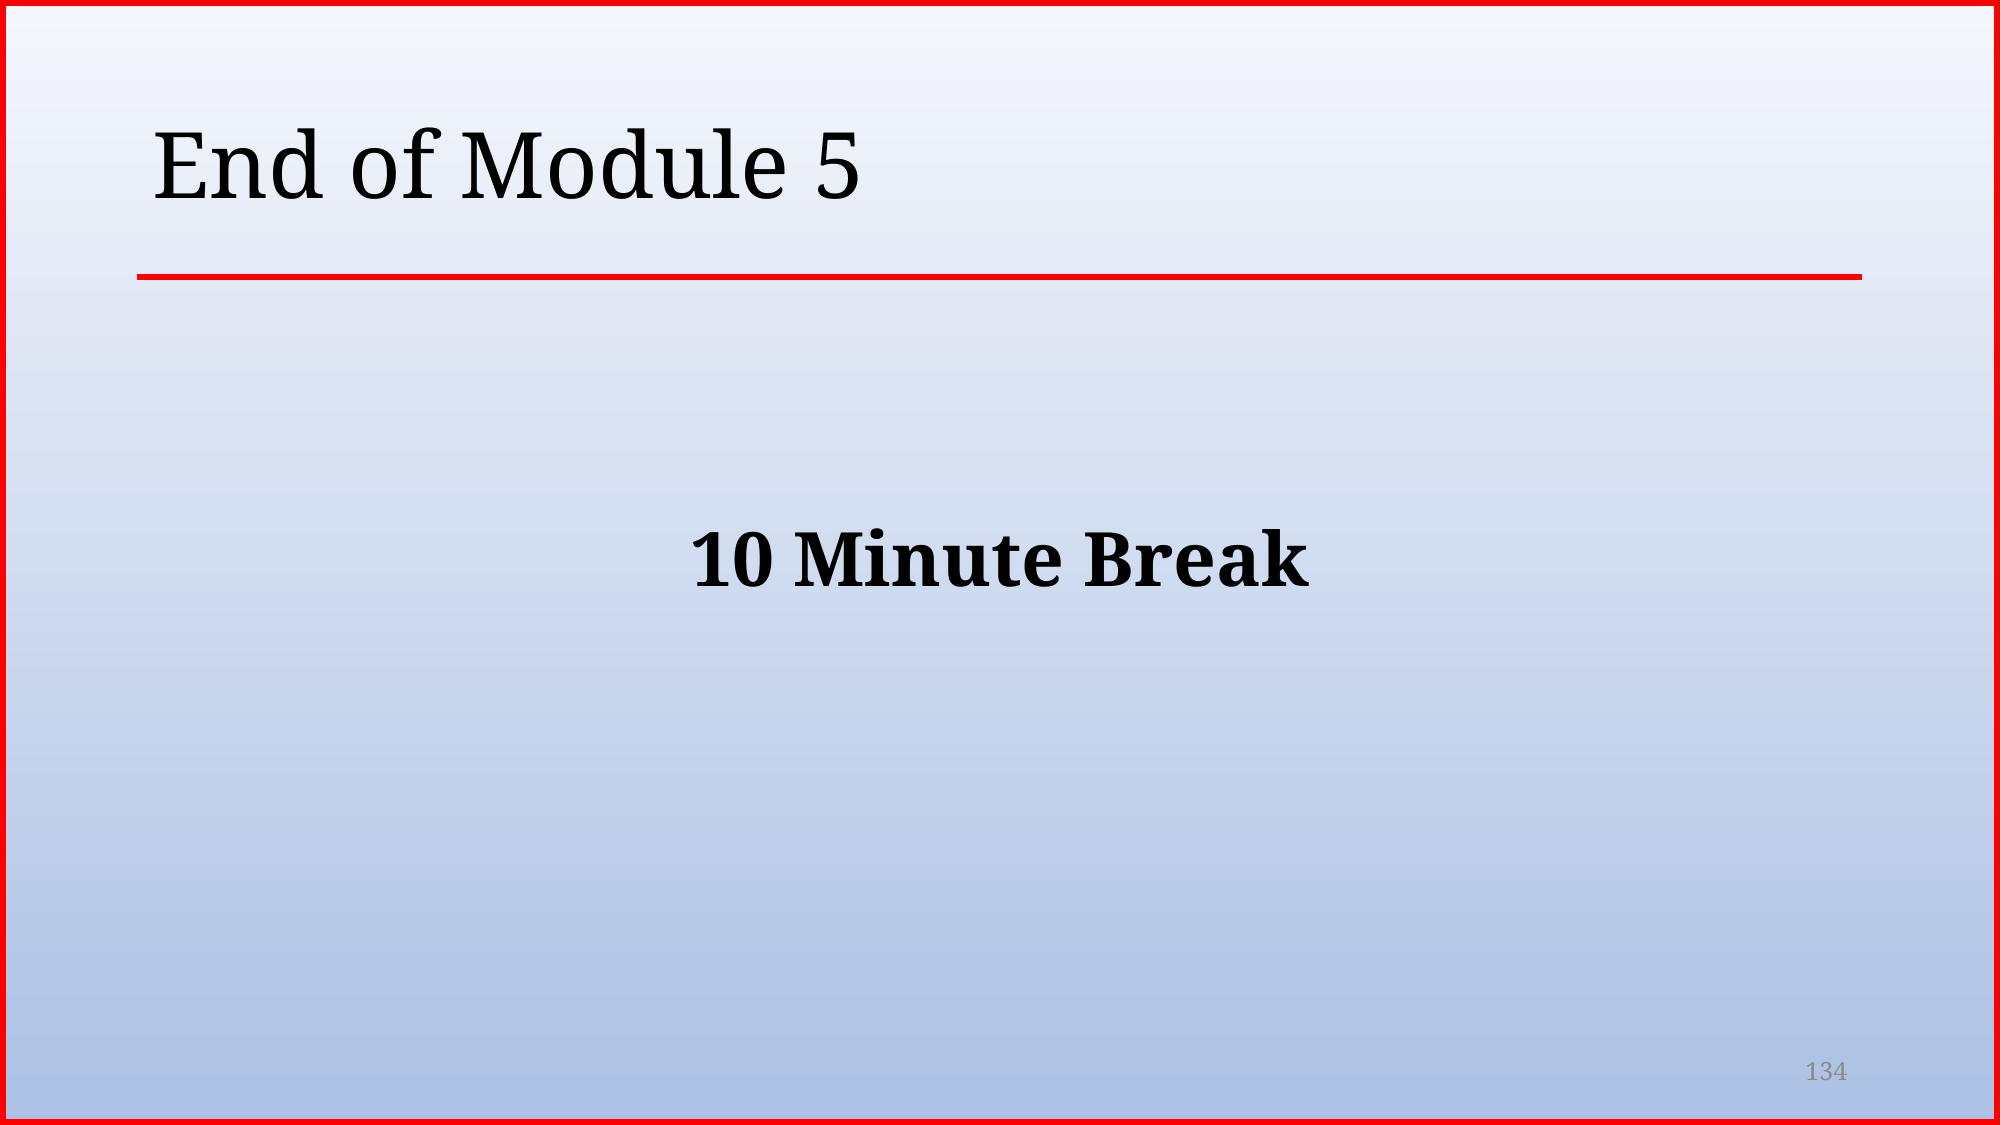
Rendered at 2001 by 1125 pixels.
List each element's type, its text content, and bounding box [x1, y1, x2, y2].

title End of Module 5 [137, 59, 1863, 278]
slide_number 134 [1412, 1042, 1863, 1103]
list 10 Minute Break [137, 514, 1863, 611]
